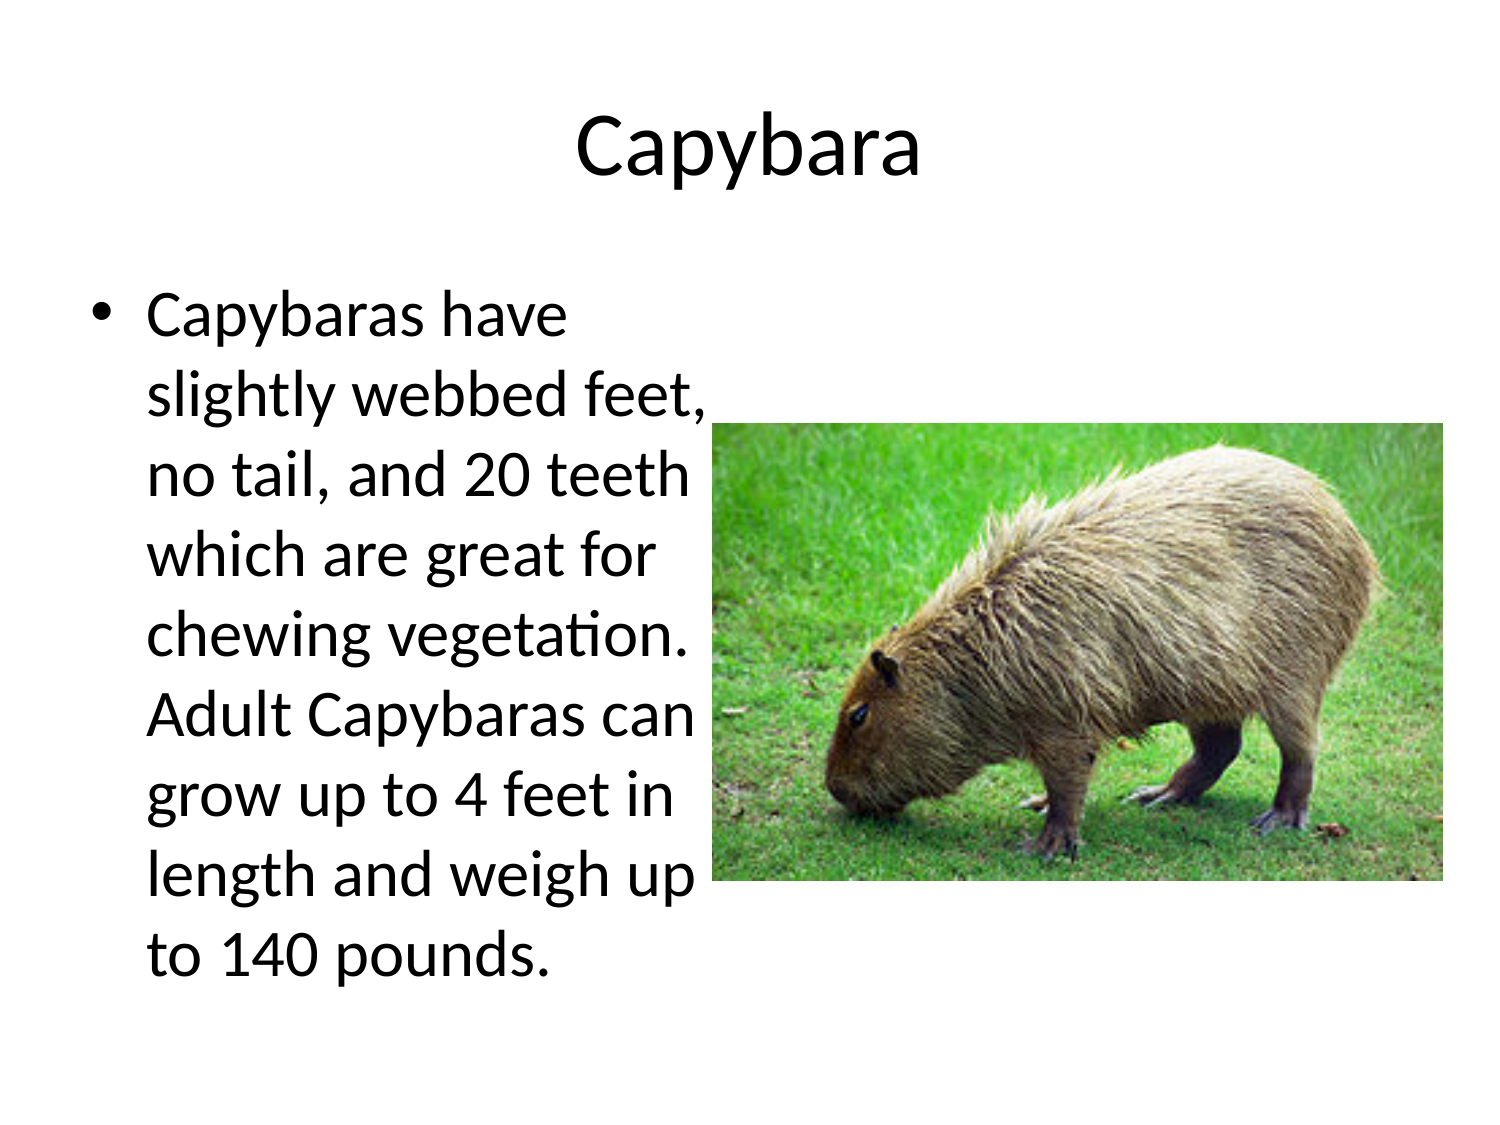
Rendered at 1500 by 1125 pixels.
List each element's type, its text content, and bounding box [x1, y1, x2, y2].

list Capybaras have slightly webbed feet, no tail, and 20 teeth which are great for chewing vegetation. Adult Capybaras can grow up to 4 feet in length and weigh up to 140 pounds. [75, 262, 750, 1005]
picture [712, 423, 1443, 881]
title Capybara [75, 45, 1425, 233]
